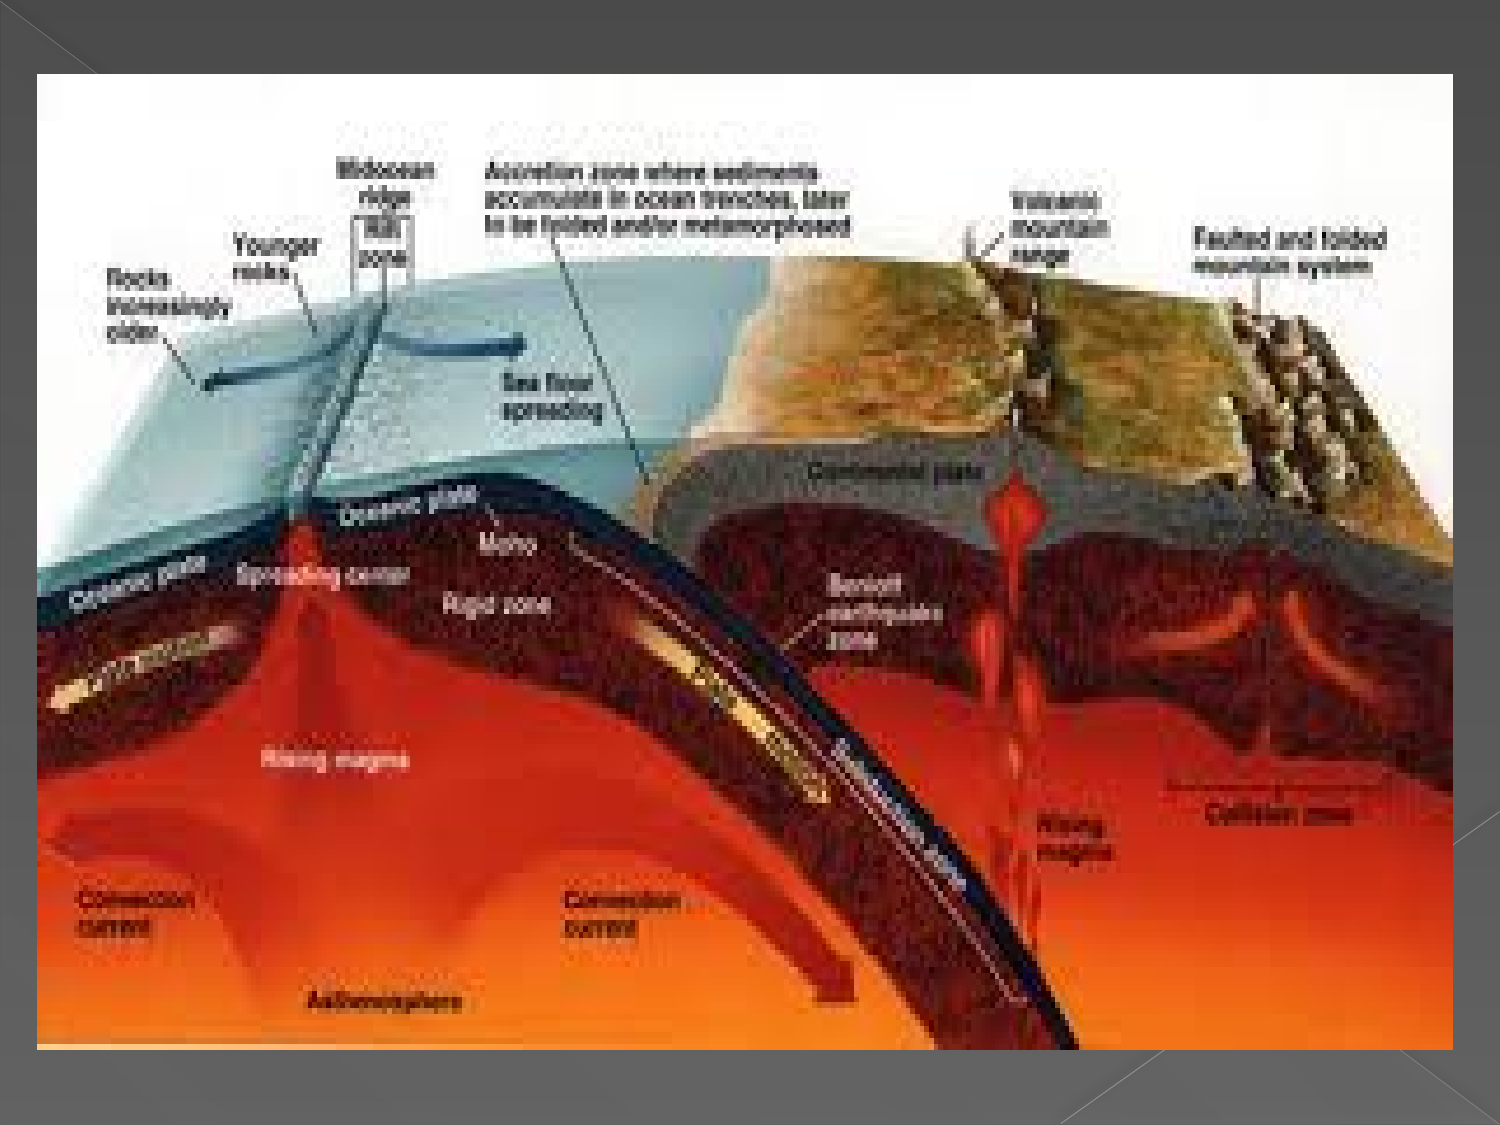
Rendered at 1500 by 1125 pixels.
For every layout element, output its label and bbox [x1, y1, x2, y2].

list [37, 74, 1453, 1051]
